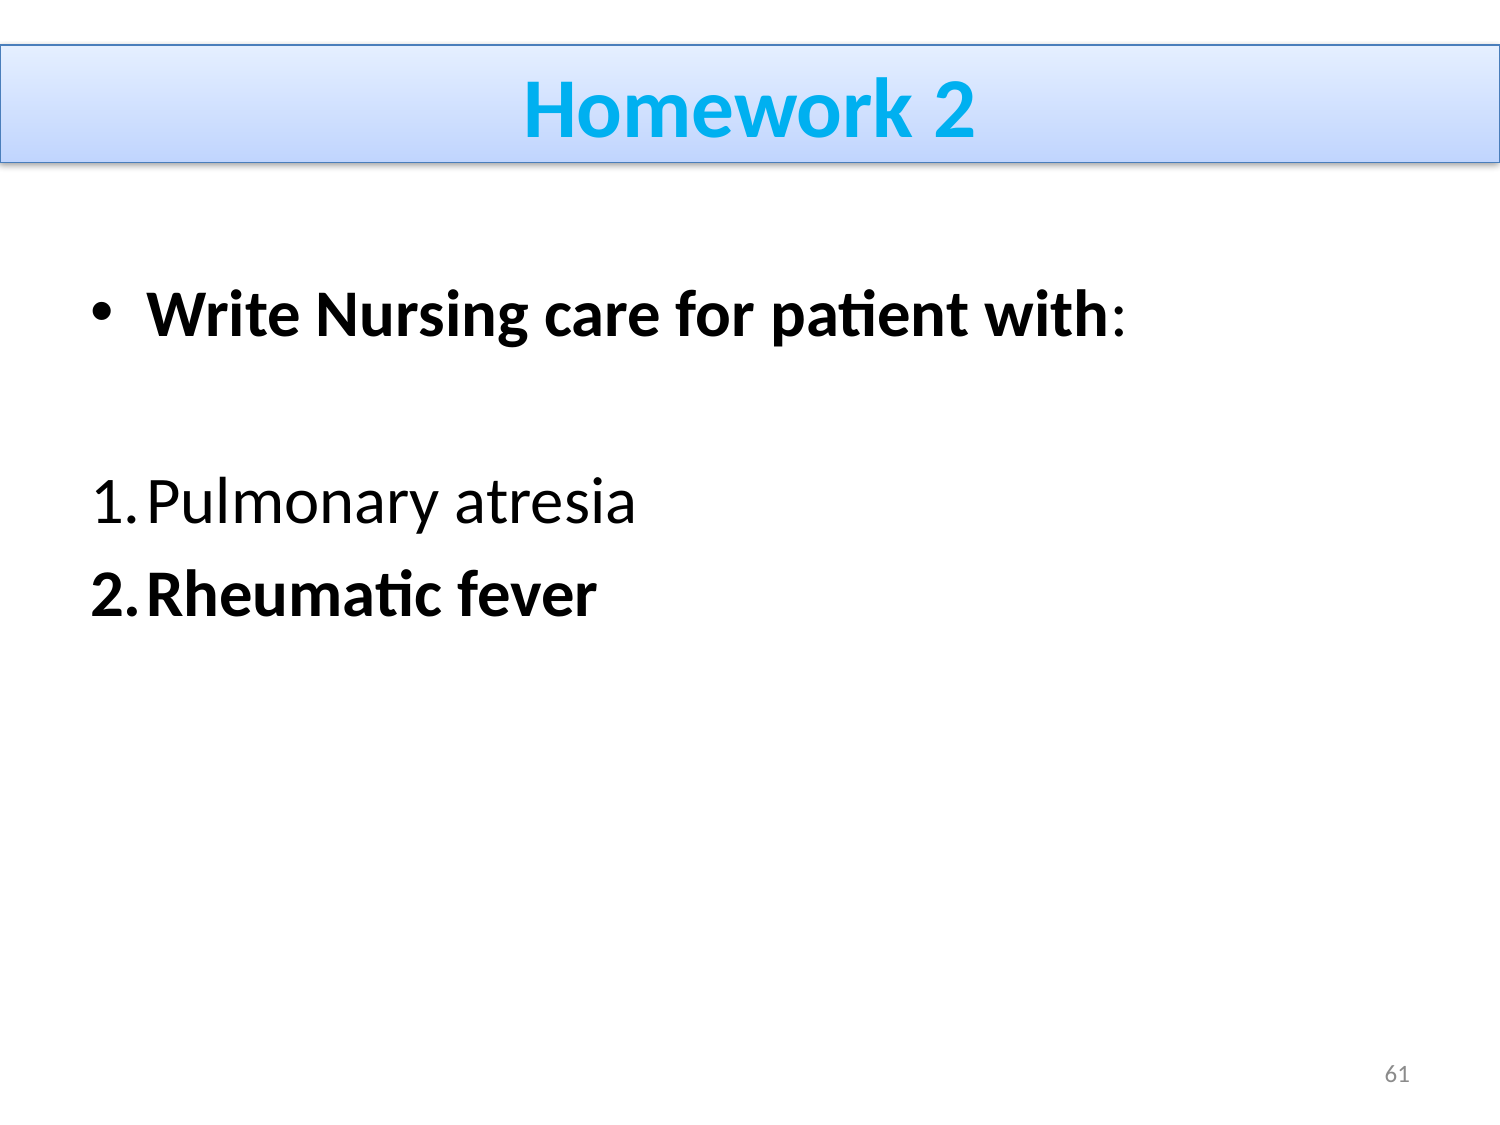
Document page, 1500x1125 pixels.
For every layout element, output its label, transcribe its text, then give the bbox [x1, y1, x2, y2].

title Homework 2 [0, 44, 1500, 163]
list Write Nursing care for patient with: Pulmonary atresia Rheumatic fever [75, 262, 1425, 1005]
slide_number 61 [1074, 1042, 1425, 1103]
